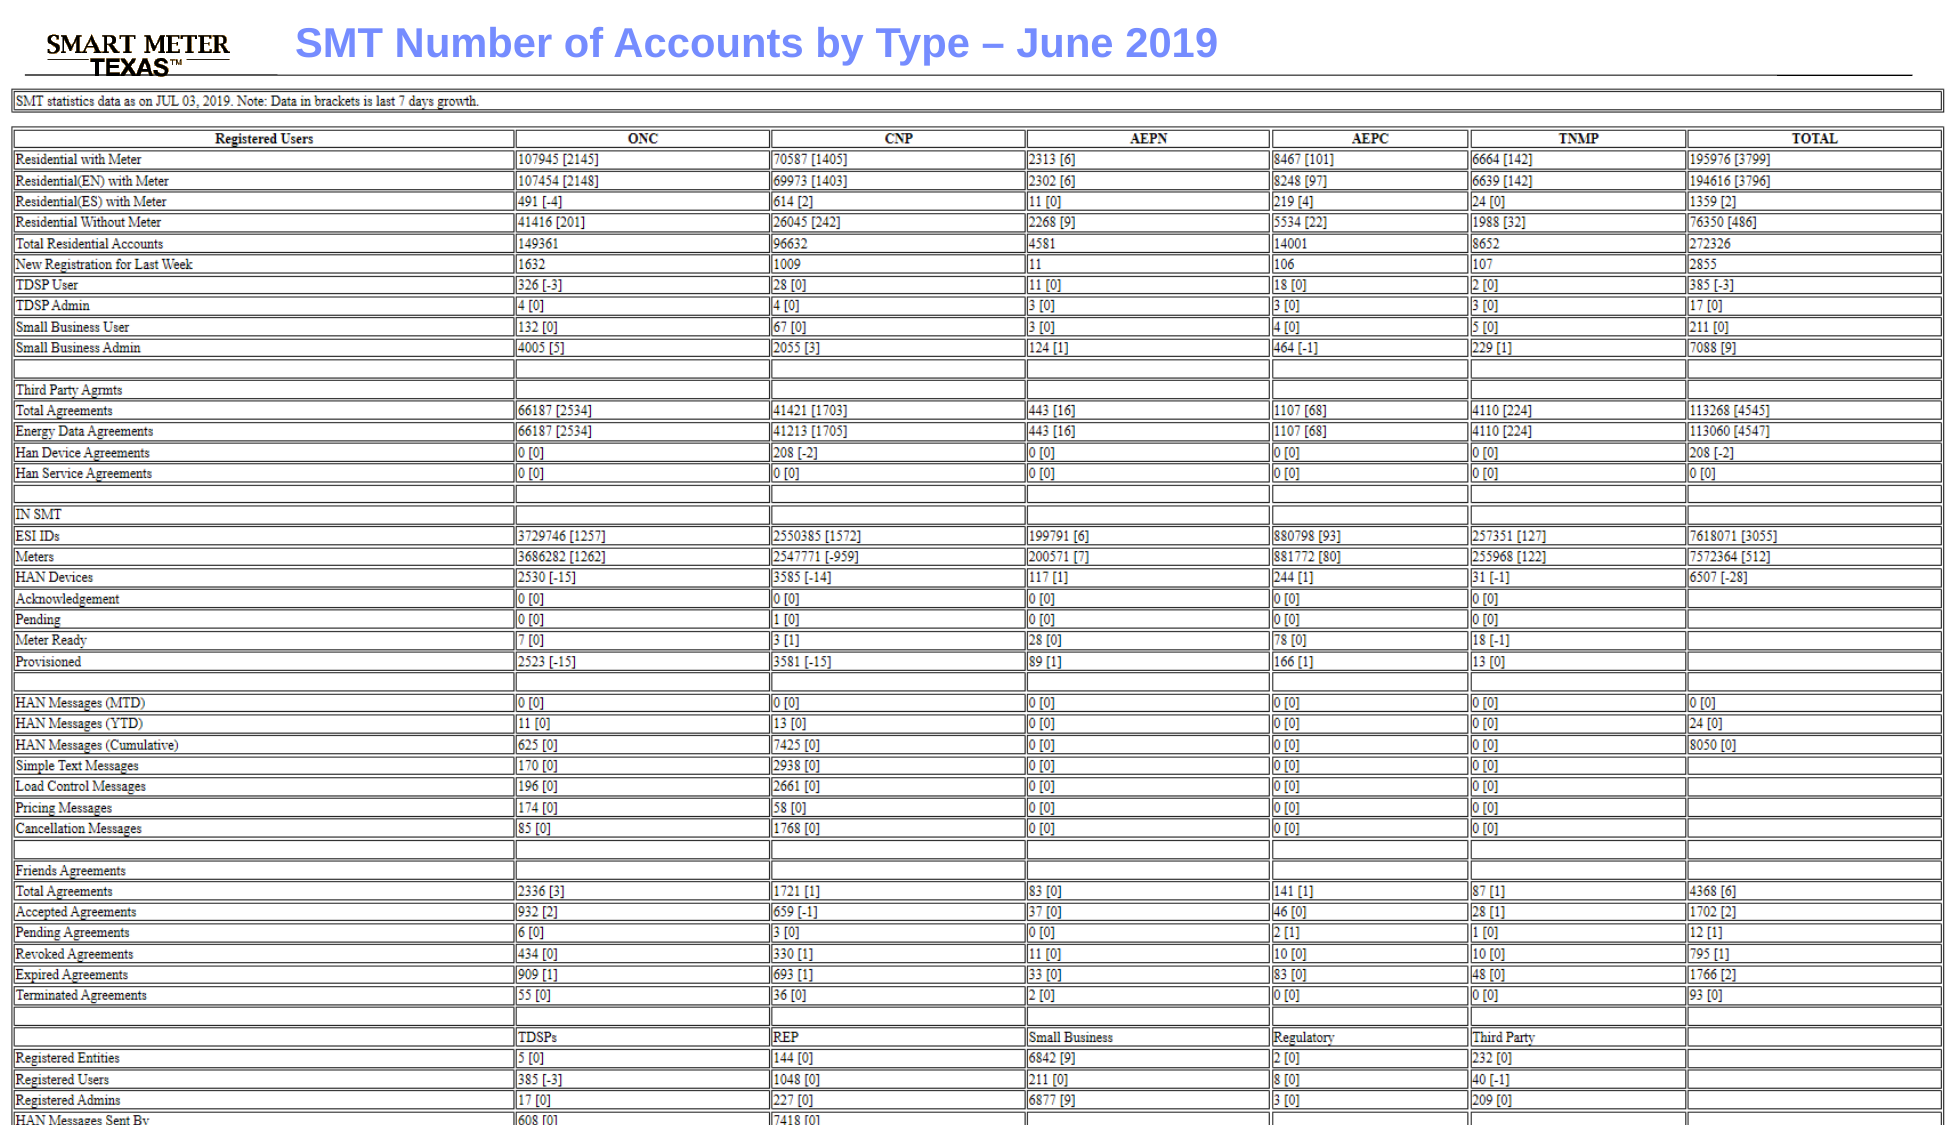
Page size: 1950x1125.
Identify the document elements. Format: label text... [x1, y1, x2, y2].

picture [33, 24, 238, 74]
picture [0, 76, 1950, 1125]
text_box SMT Number of Accounts by Type – June 2019 [199, 37, 1850, 74]
